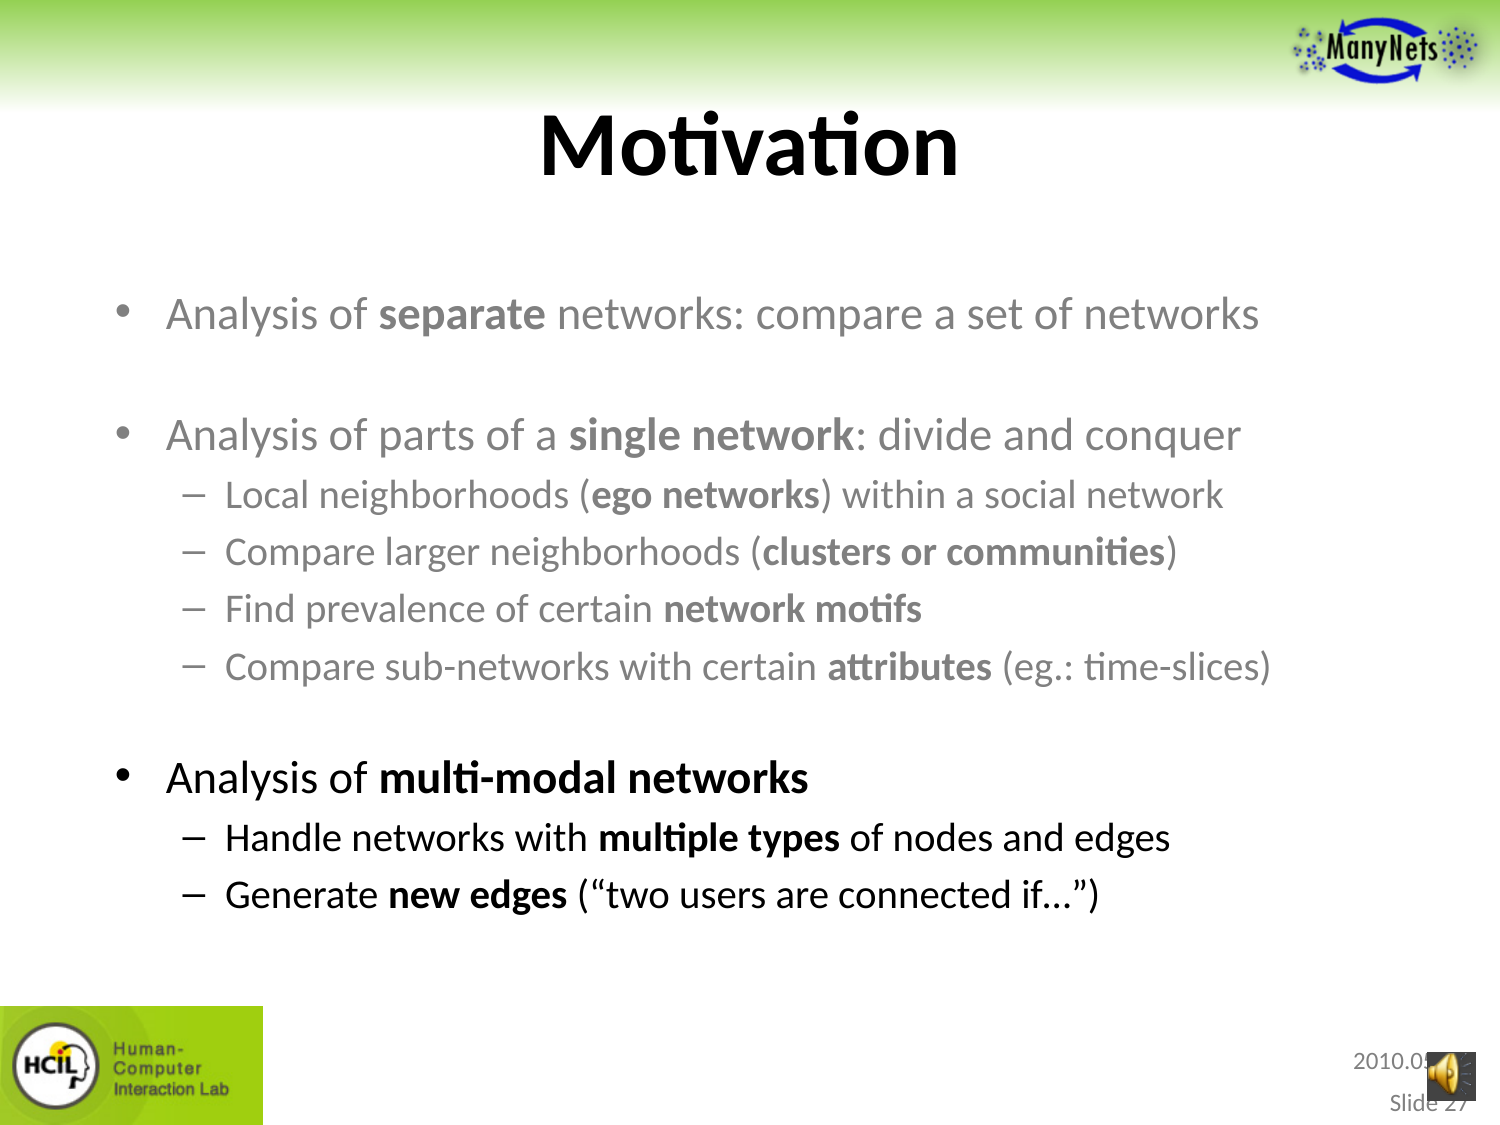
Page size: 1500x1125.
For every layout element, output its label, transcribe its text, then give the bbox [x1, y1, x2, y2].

list Analysis of separate networks: compare a set of networks Analysis of parts of a single network: divide and conquer Local neighborhoods (ego networks) within a social network Compare larger neighborhoods (clusters or communities) Find prevalence of certain network motifs Compare sub-networks with certain attributes (eg.: time-slices) Analysis of multi-modal networks Handle networks with multiple types of nodes and edges Generate new edges (“two users are connected if…”) [99, 275, 1450, 938]
picture [1426, 1051, 1477, 1102]
picture [0, 1006, 263, 1125]
title Motivation [75, 45, 1425, 233]
picture [1276, 12, 1500, 90]
